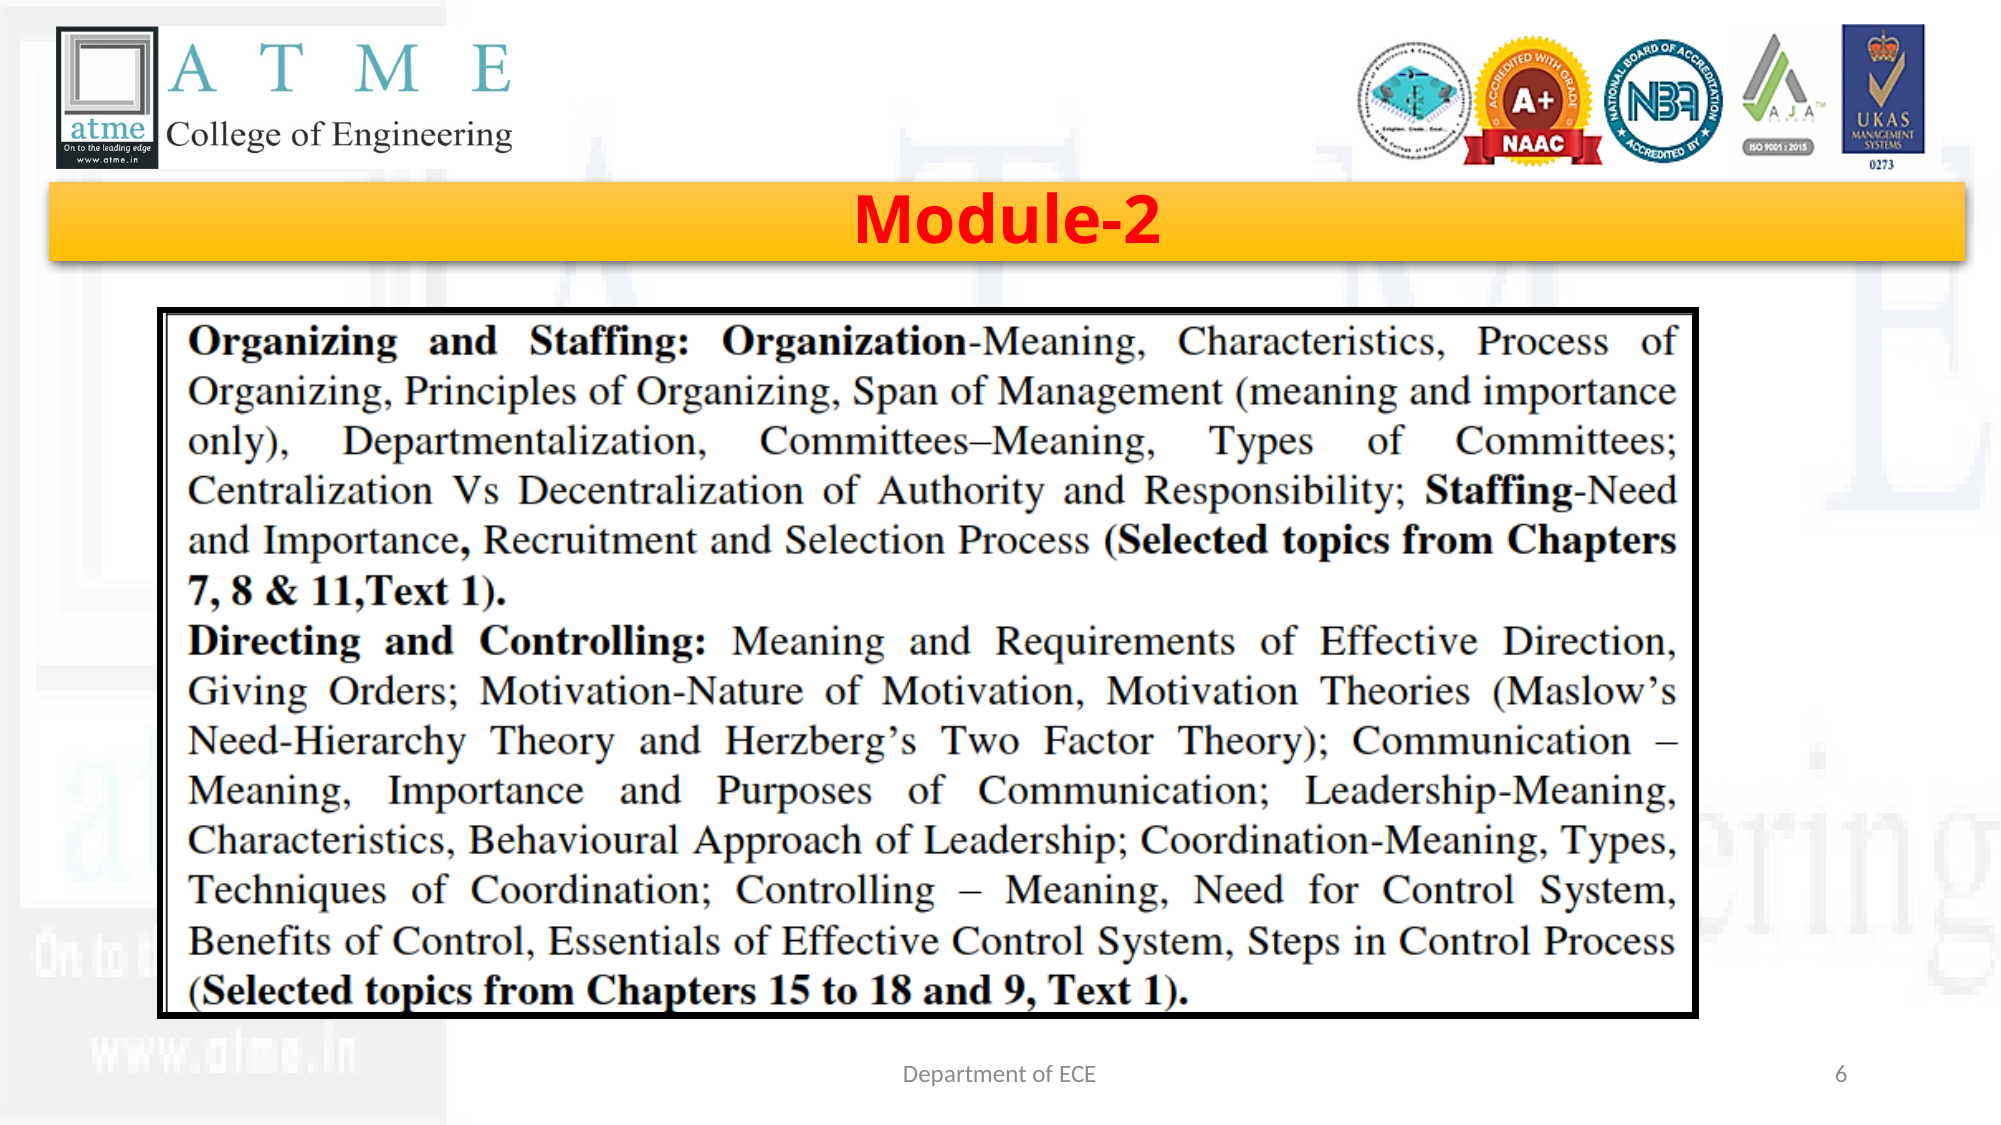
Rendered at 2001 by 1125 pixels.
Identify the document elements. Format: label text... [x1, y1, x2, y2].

footer Department of ECE [662, 1042, 1338, 1103]
picture [56, 26, 512, 169]
title Module-2 [49, 182, 1965, 261]
picture [162, 312, 1693, 1013]
picture [1352, 24, 1941, 182]
slide_number 6 [1412, 1042, 1863, 1103]
